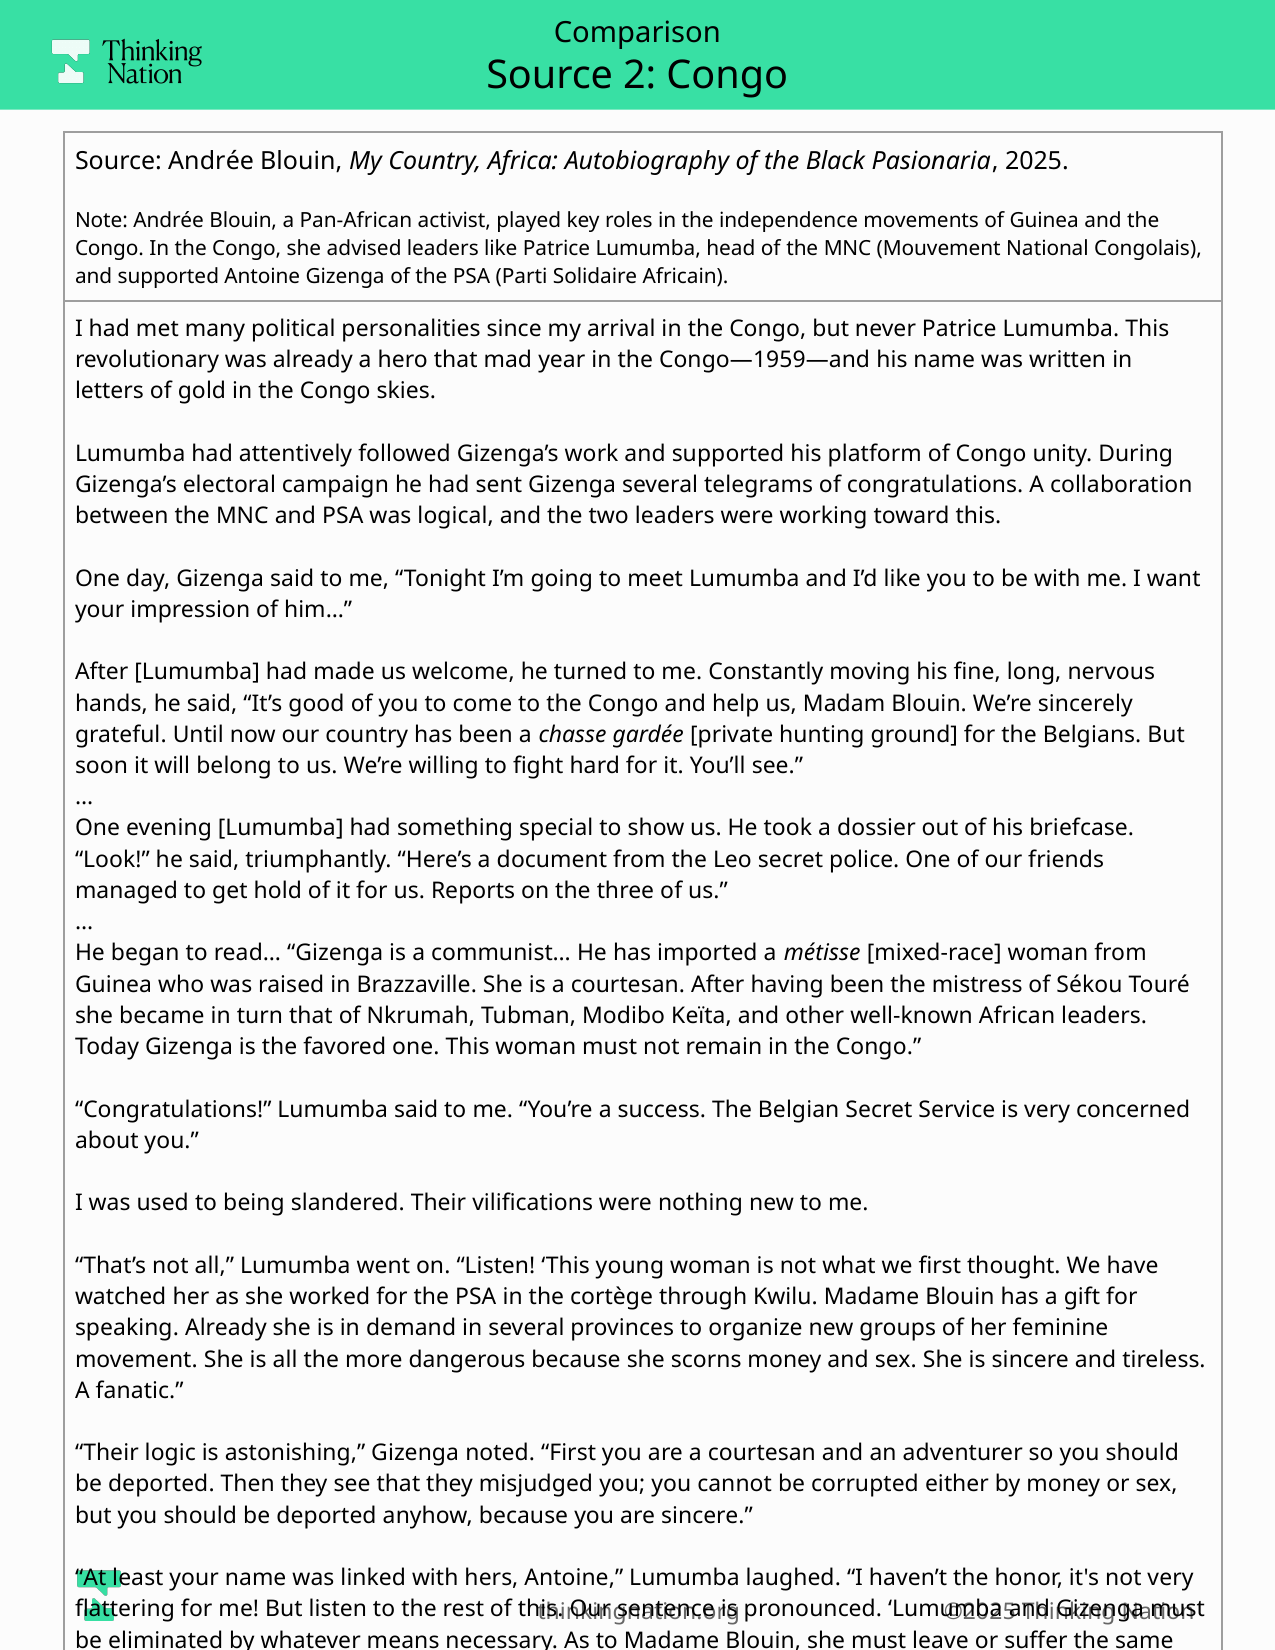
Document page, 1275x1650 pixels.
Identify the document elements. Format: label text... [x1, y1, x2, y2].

table_cell I had met many political personalities since my arrival in the Congo, but never Patrice Lumumba. This revolutionary was already a hero that mad year in the Congo—1959—and his name was written in letters of gold in the Congo skies. Lumumba had attentively followed Gizenga’s work and supported his platform of Congo unity. During Gizenga’s electoral campaign he had sent Gizenga several telegrams of congratulations. A collaboration between the MNC and PSA was logical, and the two leaders were working toward this. One day, Gizenga said to me, “Tonight I’m going to meet Lumumba and I’d like you to be with me. I want your impression of him…” After [Lumumba] had made us welcome, he turned to me. Constantly moving his fine, long, nervous hands, he said, “It’s good of you to come to the Congo and help us, Madam Blouin. We’re sincerely grateful. Until now our country has been a chasse gardée [private hunting ground] for the Belgians. But soon it will belong to us. We’re willing to fight hard for it. You’ll see.” … One evening [Lumumba] had something special to show us. He took a dossier out of his briefcase. “Look!” he said, triumphantly. “Here’s a document from the Leo secret police. One of our friends managed to get hold of it for us. Reports on the three of us.” … He began to read… “Gizenga is a communist… He has imported a métisse [mixed-race] woman from Guinea who was raised in Brazzaville. She is a courtesan. After having been the mistress of Sékou Touré she became in turn that of Nkrumah, Tubman, Modibo Keïta, and other well-known African leaders. Today Gizenga is the favored one. This woman must not remain in the Congo.” “Congratulations!” Lumumba said to me. “You’re a success. The Belgian Secret Service is very concerned about you.” I was used to being slandered. Their vilifications were nothing new to me. “That’s not all,” Lumumba went on. “Listen! ‘This young woman is not what we first thought. We have watched her as she worked for the PSA in the cortège through Kwilu. Madame Blouin has a gift for speaking. Already she is in demand in several provinces to organize new groups of her feminine movement. She is all the more dangerous because she scorns money and sex. She is sincere and tireless. A fanatic.” “Their logic is astonishing,” Gizenga noted. “First you are a courtesan and an adventurer so you should be deported. Then they see that they misjudged you; you cannot be corrupted either by money or sex, but you should be deported anyhow, because you are sincere.” “At least your name was linked with hers, Antoine,” Lumumba laughed. “I haven’t the honor, it's not very flattering for me! But listen to the rest of this. Our sentence is pronounced. ‘Lumumba and Gizenga must be eliminated by whatever means necessary. As to Madame Blouin, she must leave or suffer the same fate as the others. We cannot have Lumumba plotting with here against our plans for the new government.” [65, 302, 1221, 1650]
picture [63, 1560, 134, 1631]
text_box Comparison Source 2: Congo [0, 0, 1275, 110]
picture [35, 25, 207, 97]
table_header Source: Andrée Blouin, My Country, Africa: Autobiography of the Black Pasionaria, 2025. Note: Andrée Blouin, a Pan-African activist, played key roles in the independence movements of Guinea and the Congo. In the Congo, she advised leaders like Patrice Lumumba, head of the MNC (Mouvement National Congolais), and supported Antoine Gizenga of the PSA (Parti Solidaire Africain). [65, 133, 1221, 300]
